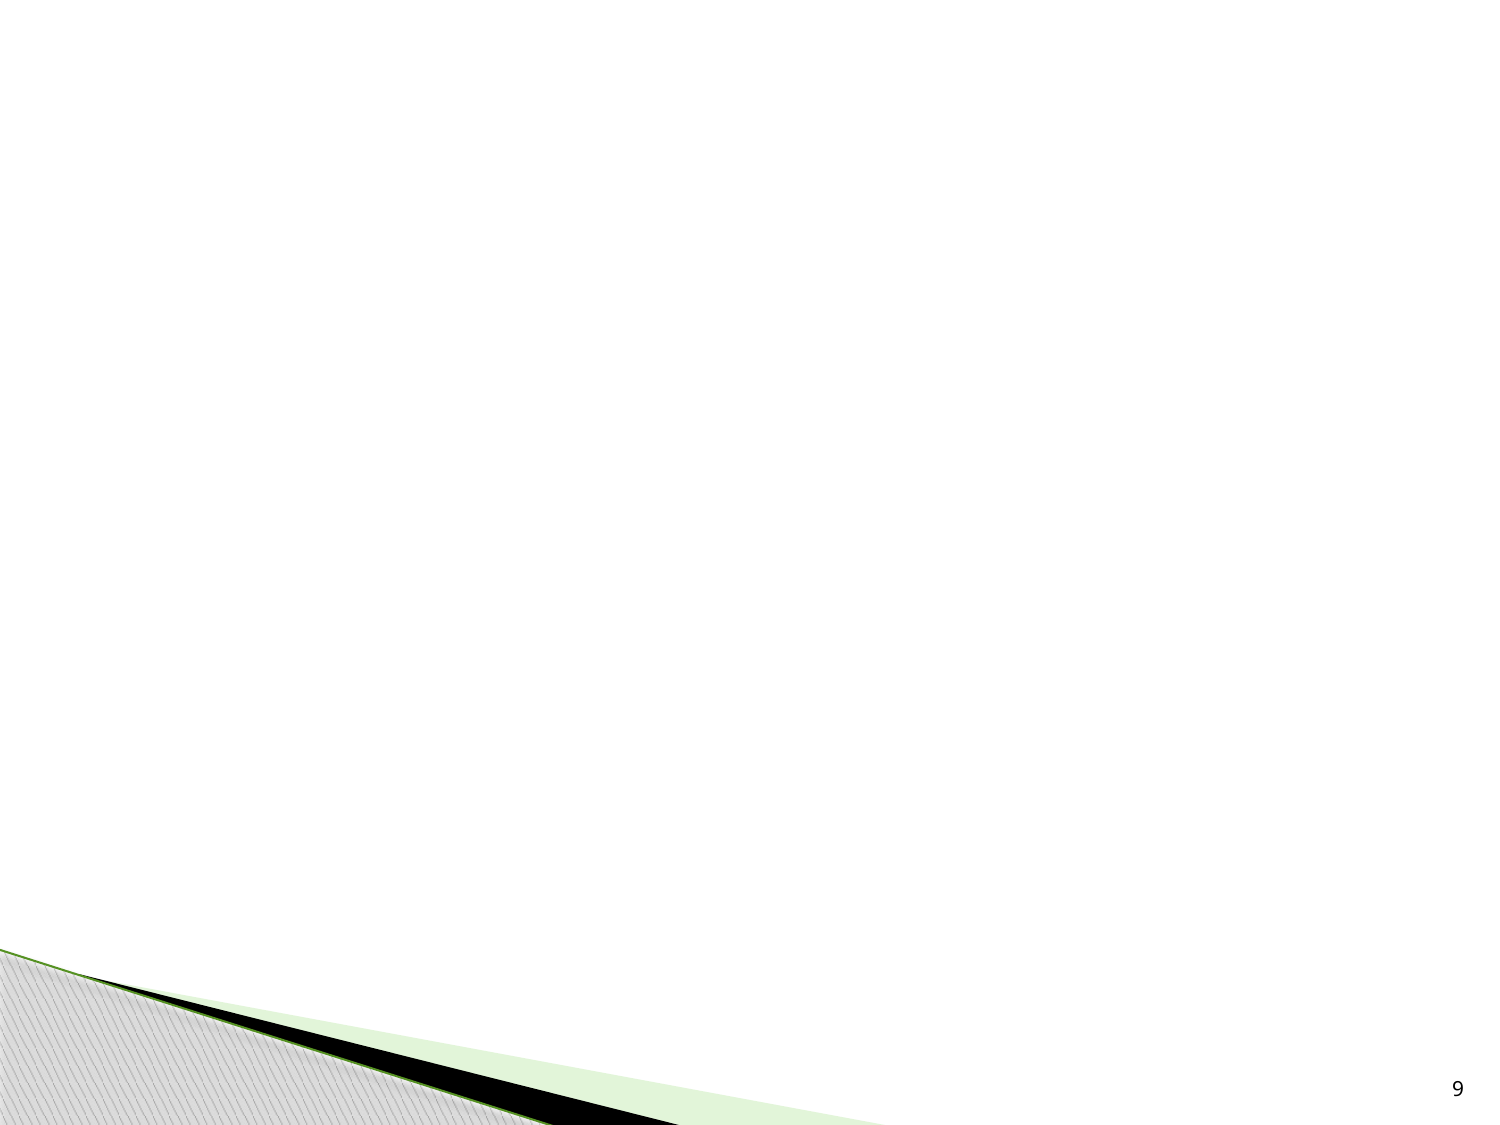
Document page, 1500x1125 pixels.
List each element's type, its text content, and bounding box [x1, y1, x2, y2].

slide_number 9 [1418, 1051, 1479, 1112]
